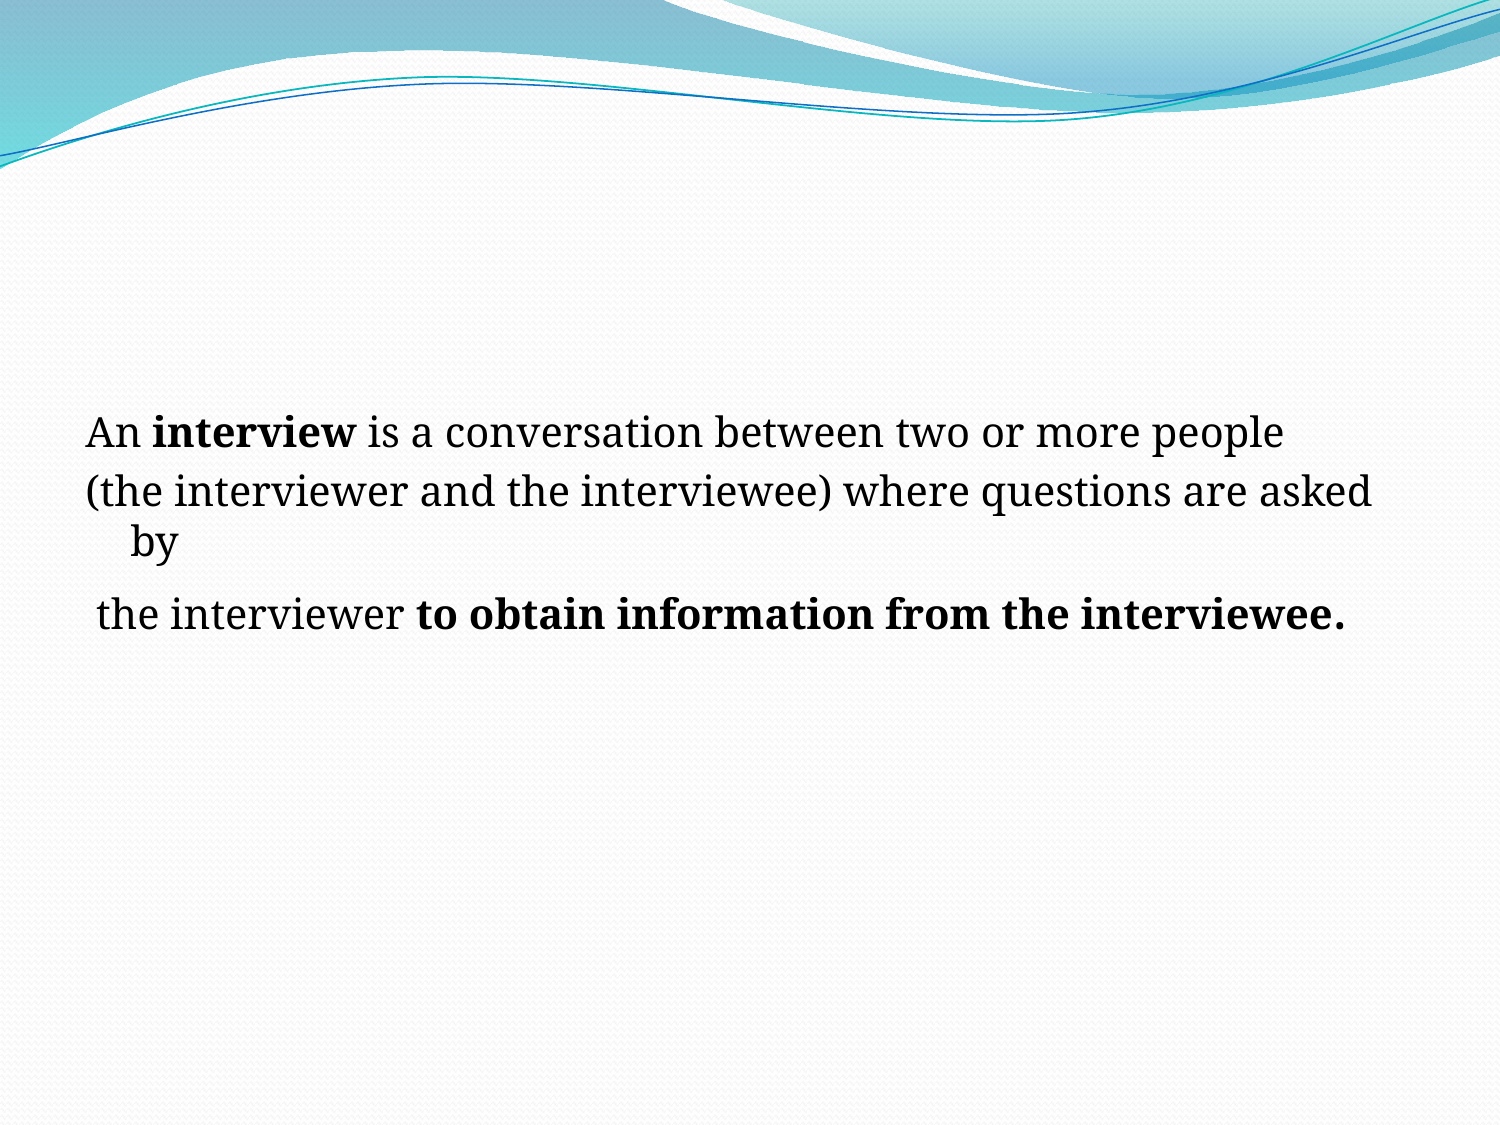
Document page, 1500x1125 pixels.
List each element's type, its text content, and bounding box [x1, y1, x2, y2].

list An interview is a conversation between two or more people (the interviewer and the interviewee) where questions are asked by the interviewer to obtain information from the interviewee. [70, 398, 1418, 1052]
